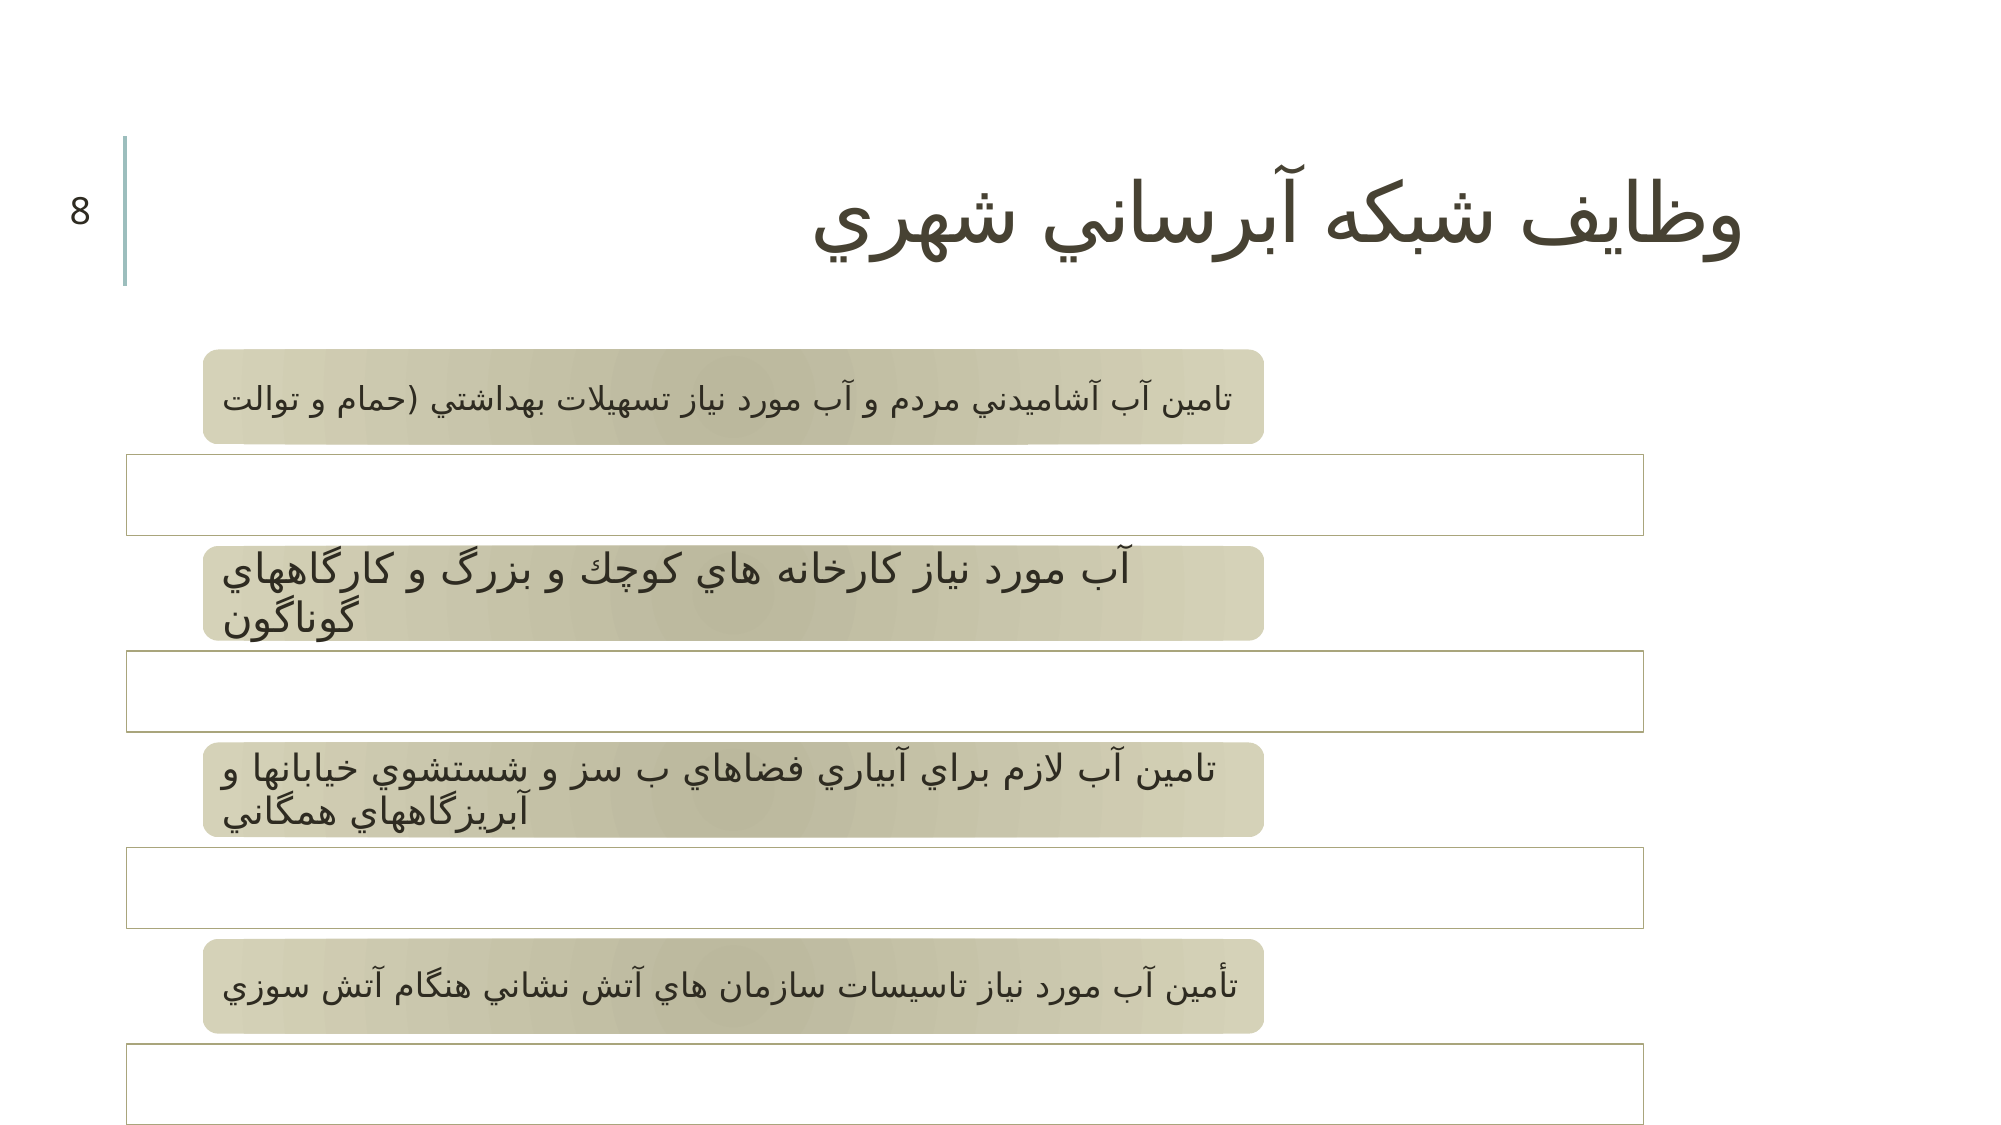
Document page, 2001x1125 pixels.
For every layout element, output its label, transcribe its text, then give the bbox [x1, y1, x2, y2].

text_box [126, 338, 1644, 1125]
text_box 8 [54, 180, 125, 240]
title وظايف شبكه آبرساني شهري [168, 96, 1763, 342]
